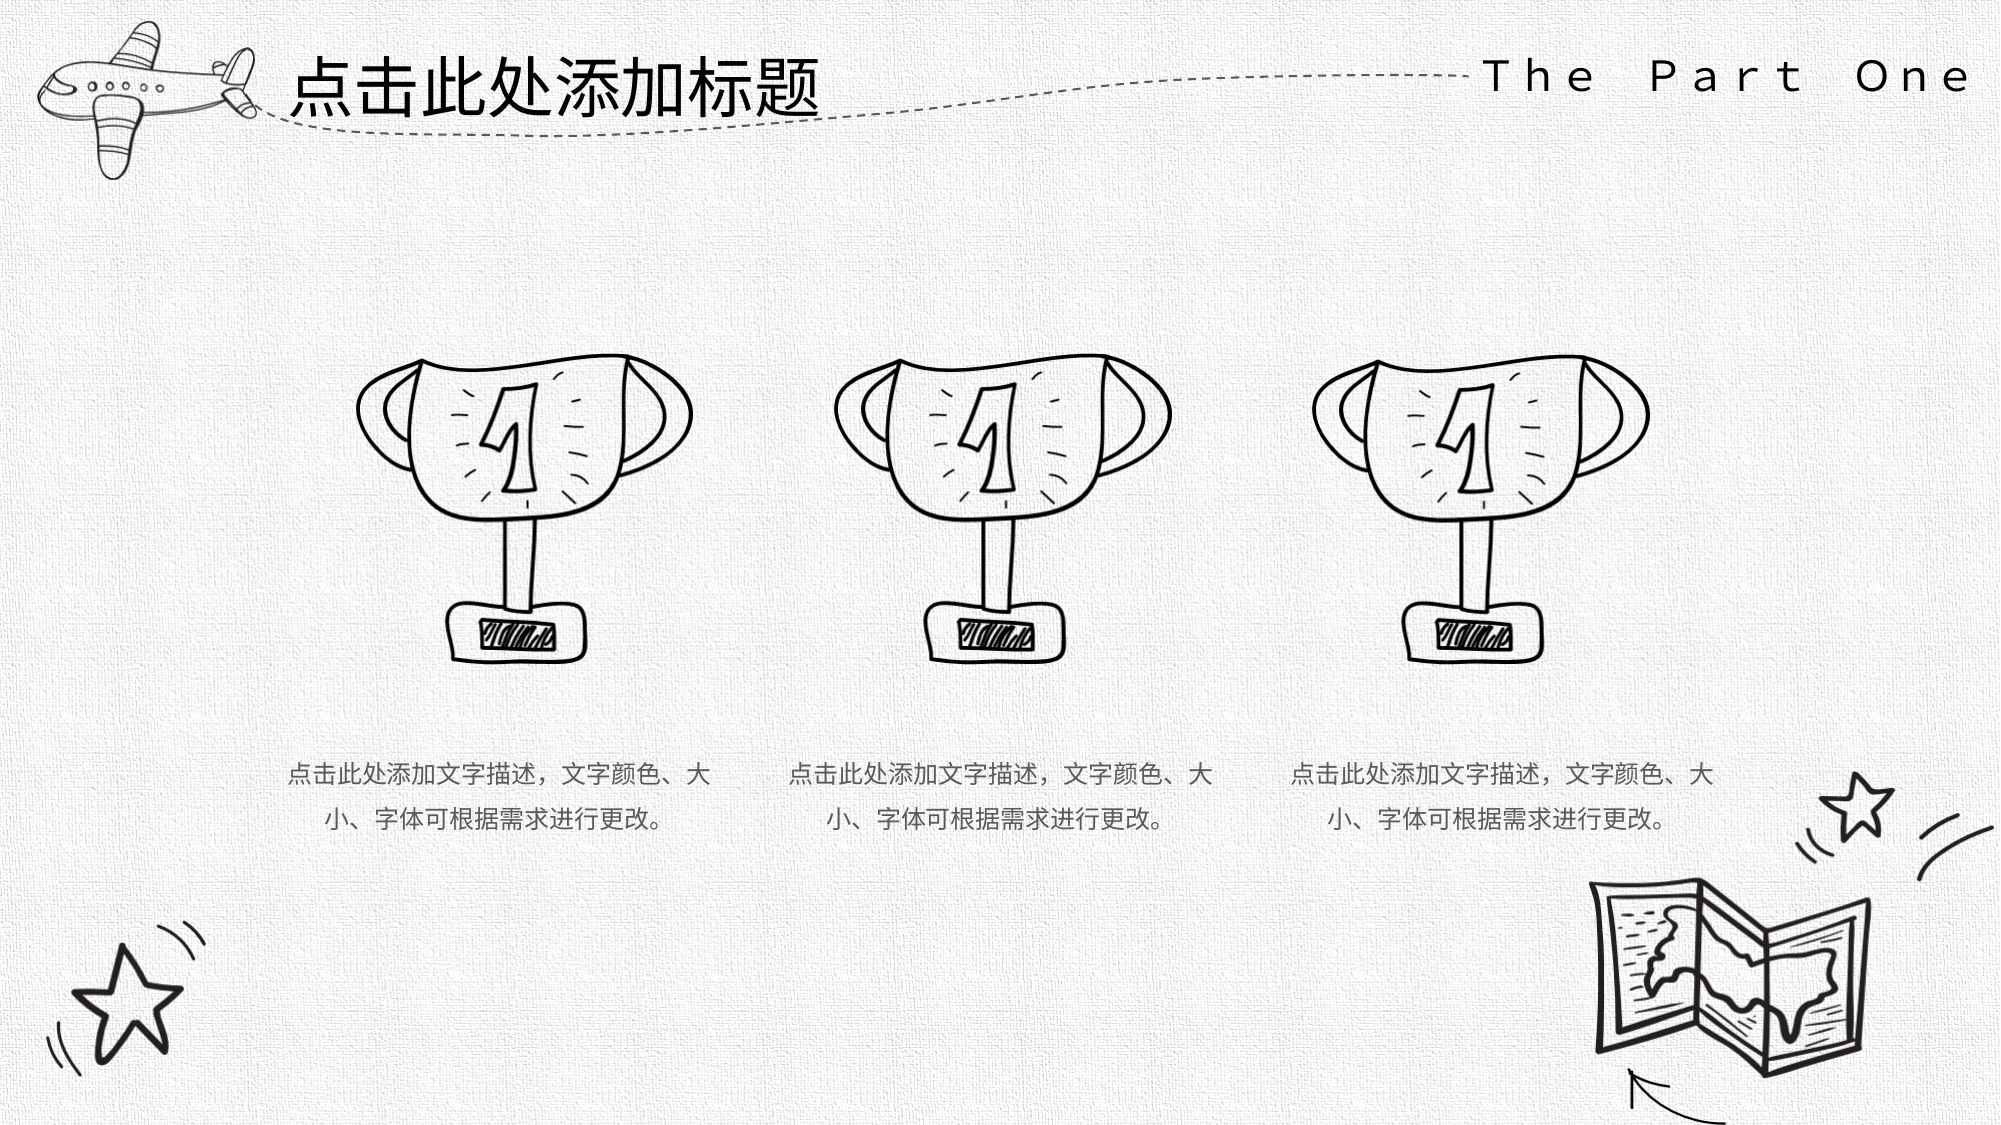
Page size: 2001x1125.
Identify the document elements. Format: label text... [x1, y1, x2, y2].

text_box 点击此处添加文字描述，文字颜色、大小、字体可根据需求进行更改。 [260, 735, 739, 841]
text_box 点击此处添加文字描述，文字颜色、大小、字体可根据需求进行更改。 [762, 735, 1240, 841]
text_box 点击此处添加文字描述，文字颜色、大小、字体可根据需求进行更改。 [1263, 735, 1742, 841]
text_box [37, 21, 2000, 180]
picture [0, 0, 2001, 1125]
